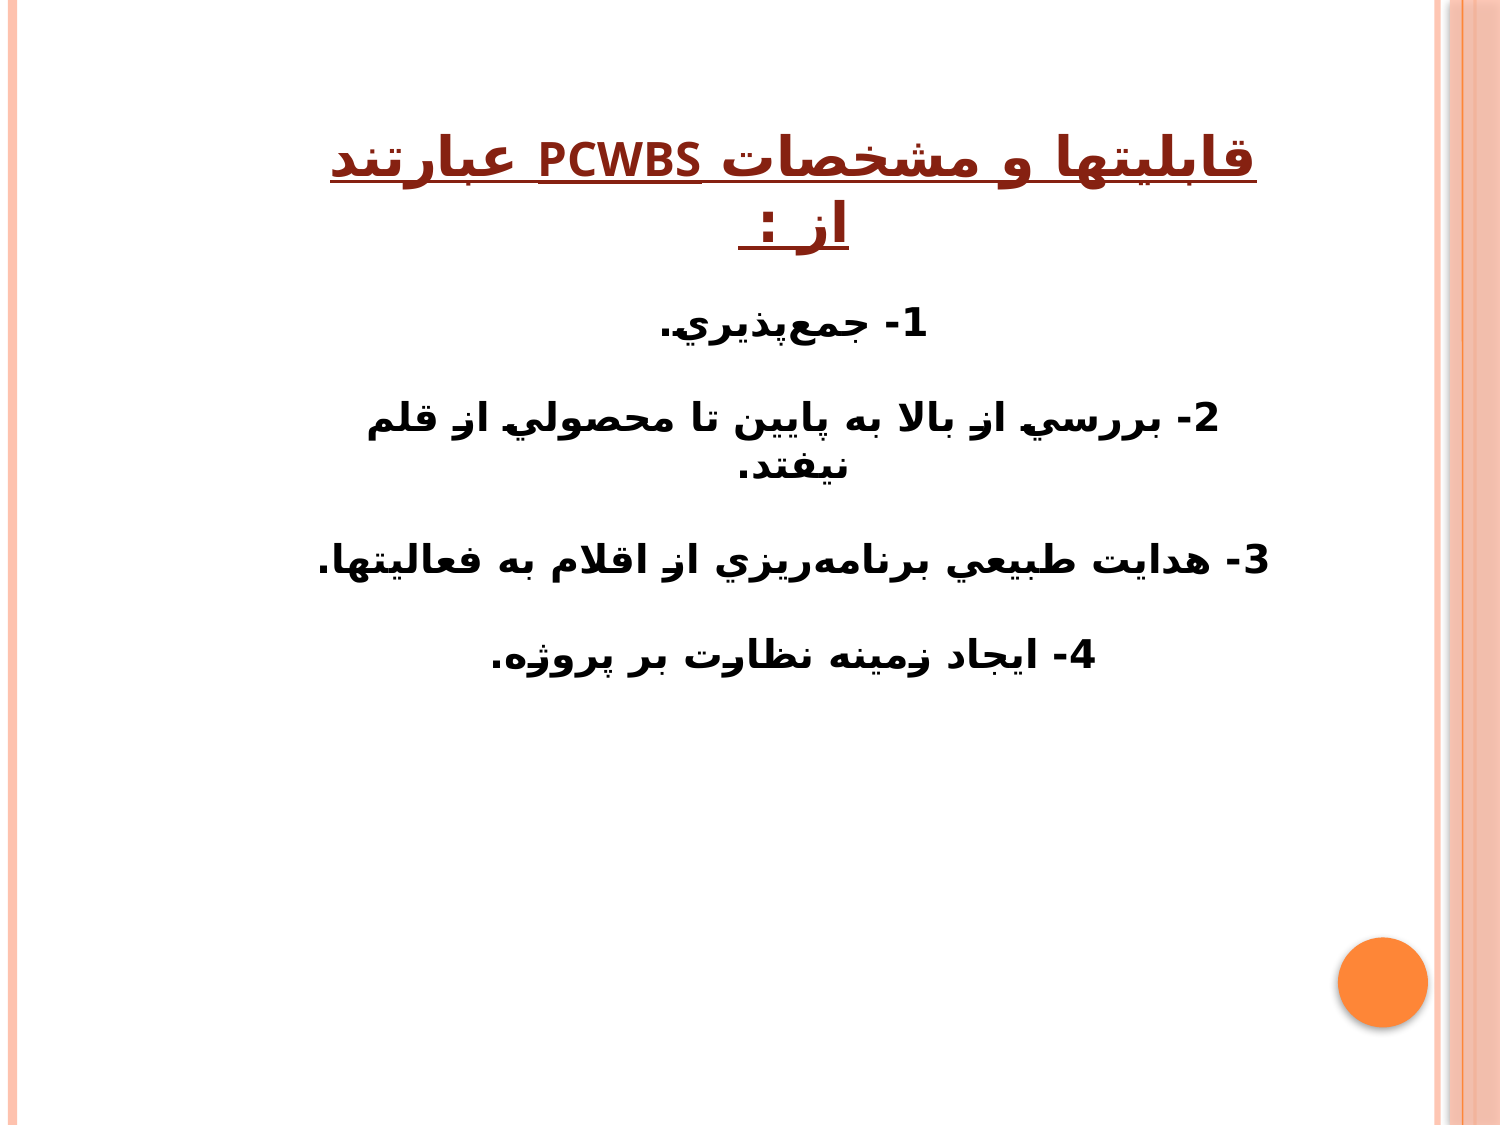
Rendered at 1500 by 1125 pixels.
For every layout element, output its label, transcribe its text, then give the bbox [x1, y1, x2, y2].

title قابليتها و مشخصات PCWBS عبارتند از : 1- جمع‌پذيري. 2- بررسي از بالا به پايين تا محصولي از قلم نيفتد. 3- هدايت طبيعي برنامه‌ريزي از اقلام به فعاليتها. 4- ايجاد زمينه نظارت بر پروژه. [287, 99, 1300, 813]
